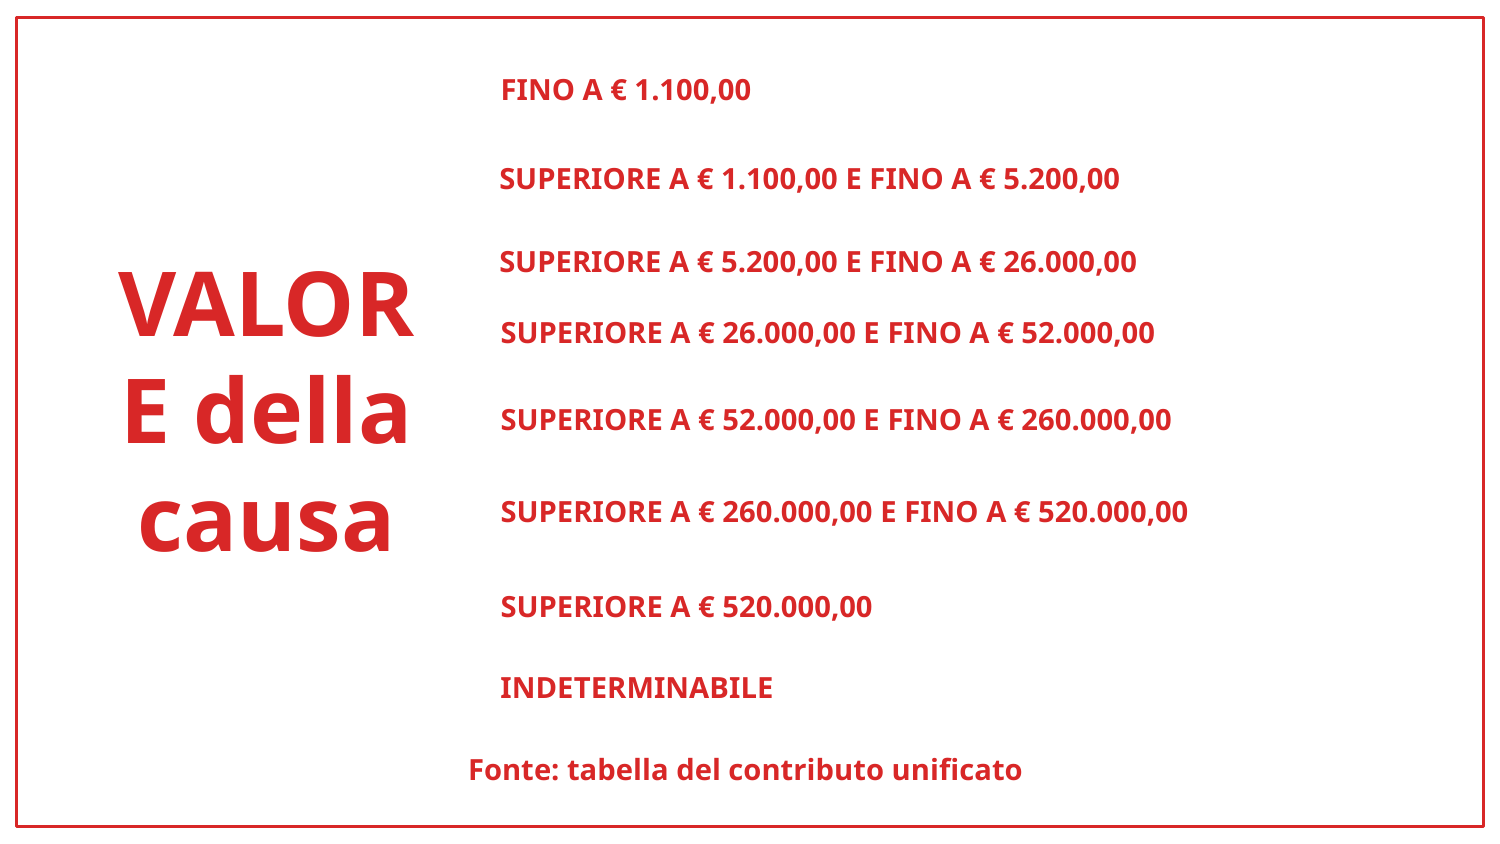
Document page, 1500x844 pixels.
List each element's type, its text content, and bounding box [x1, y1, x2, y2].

title VALORE della causa [98, 310, 435, 506]
subtitle SUPERIORE A € 260.000,00 E FINO A € 520.000,00 [485, 491, 1404, 531]
subtitle SUPERIORE A € 5.200,00 E FINO A € 26.000,00 [484, 240, 1282, 281]
subtitle SUPERIORE A € 26.000,00 E FINO A € 52.000,00 [485, 311, 1326, 352]
subtitle FINO A € 1.100,00 [485, 68, 973, 109]
subtitle Fonte: tabella del contributo unificato [15, 726, 1477, 802]
subtitle SUPERIORE A € 52.000,00 E FINO A € 260.000,00 [485, 369, 1326, 452]
text_box INDETERMINABILE [485, 654, 1147, 719]
subtitle SUPERIORE A € 520.000,00 [485, 555, 1326, 638]
subtitle SUPERIORE A € 1.100,00 E FINO A € 5.200,00 [484, 126, 1338, 211]
